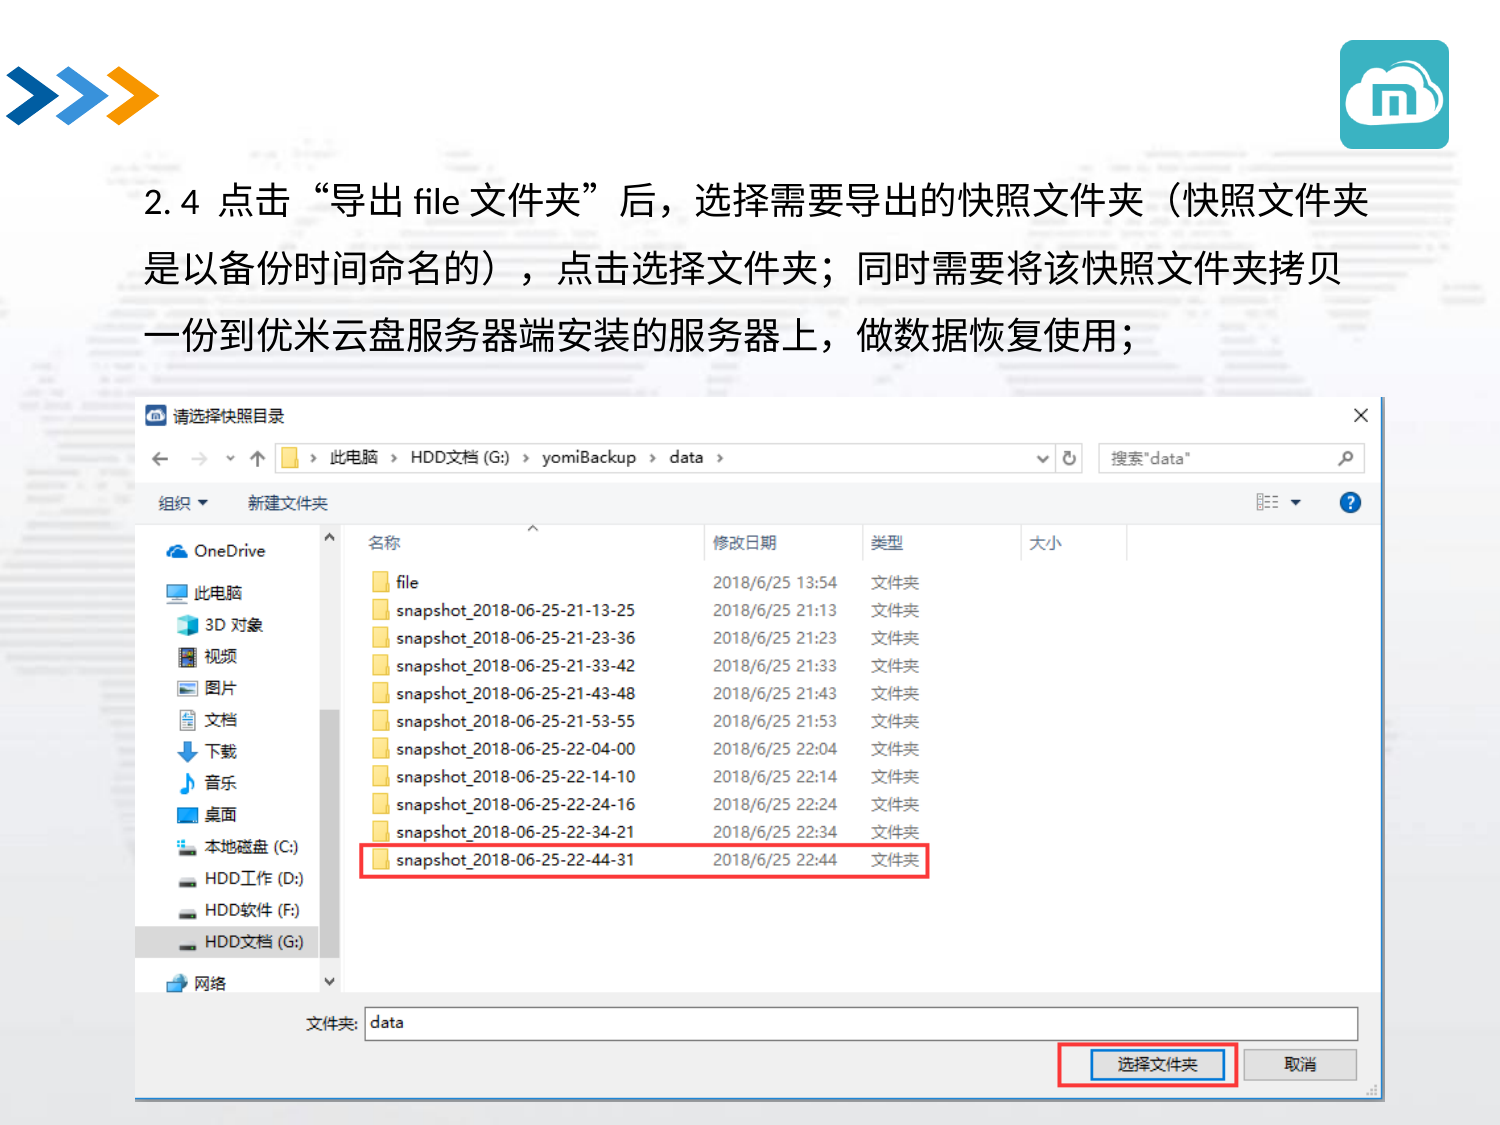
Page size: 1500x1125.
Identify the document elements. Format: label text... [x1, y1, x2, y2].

picture [0, 0, 1500, 1125]
text_box 2. 4 点击“导出file文件夹”后，选择需要导出的快照文件夹（快照文件夹 是以备份时间命名的），点击选择文件夹；同时需要将该快照文件夹拷贝 一份到优米云盘服务器端安装的服务器上，做数据恢复使用； [128, 147, 1385, 365]
